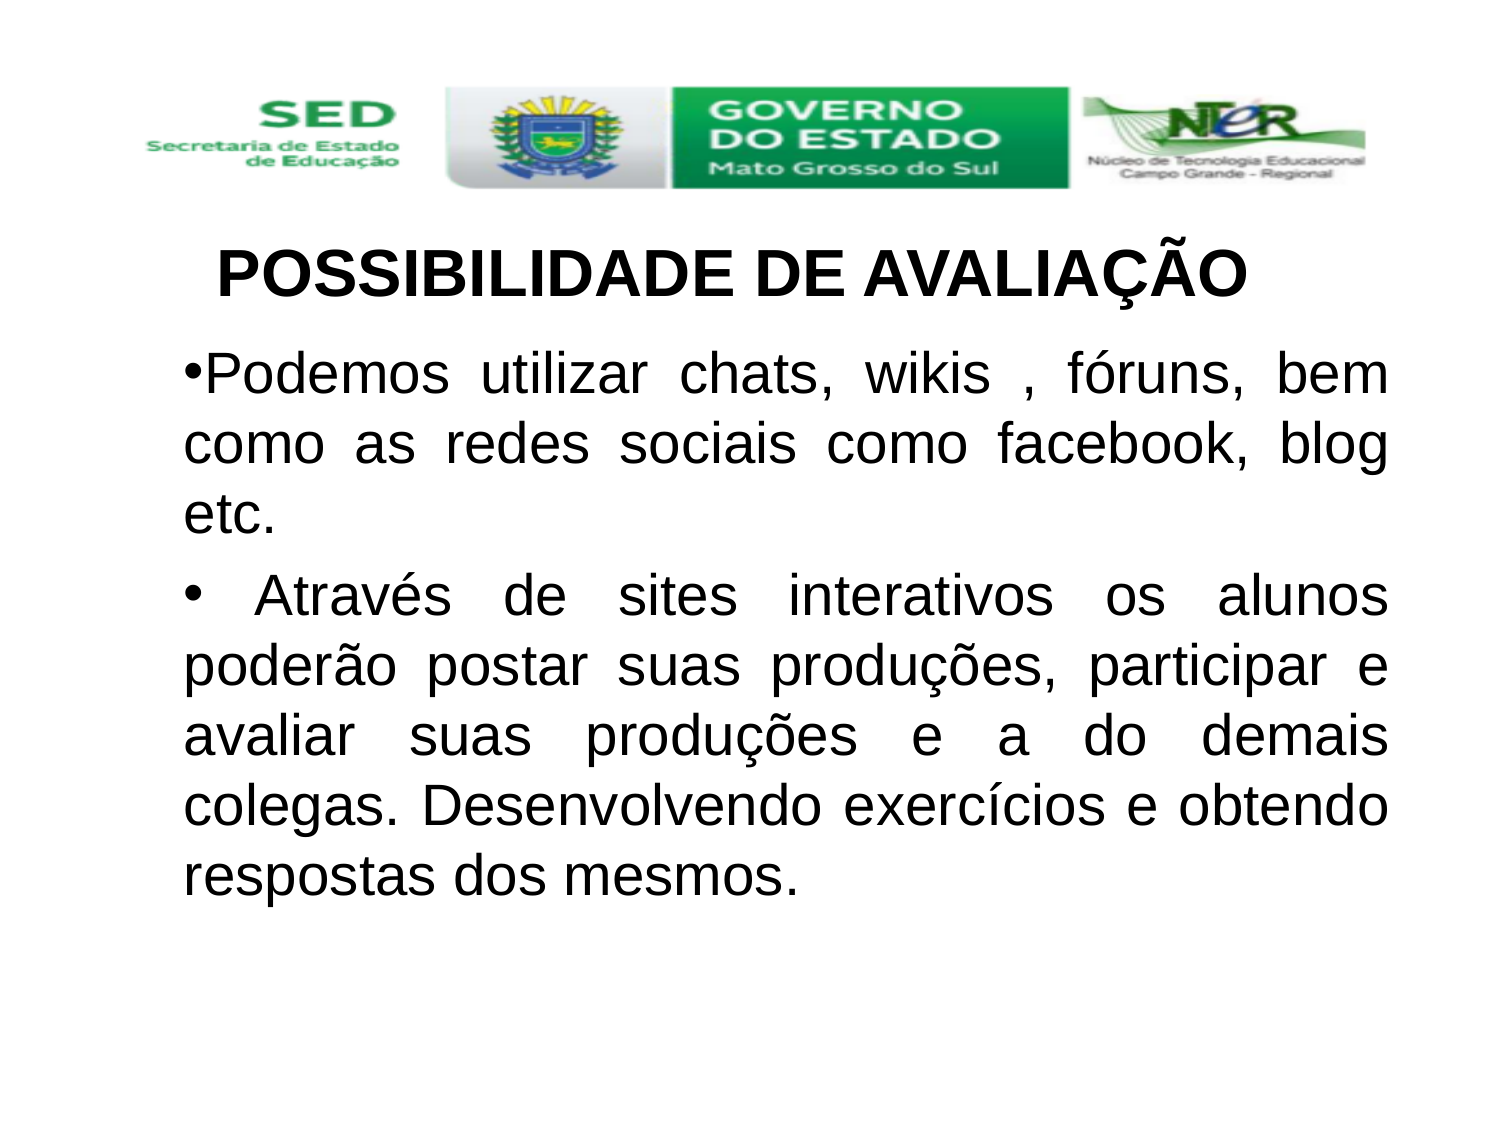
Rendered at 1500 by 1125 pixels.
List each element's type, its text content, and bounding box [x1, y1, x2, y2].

title POSSIBILIDADE DE AVALIAÇÃO [105, 207, 1381, 327]
picture [105, 70, 1383, 200]
subtitle Podemos utilizar chats, wikis , fóruns, bem como as redes sociais como facebook, blog etc. Através de sites interativos os alunos poderão postar suas produções, participar e avaliar suas produções e a do demais colegas. Desenvolvendo exercícios e obtendo respostas dos mesmos. [93, 327, 1407, 1055]
